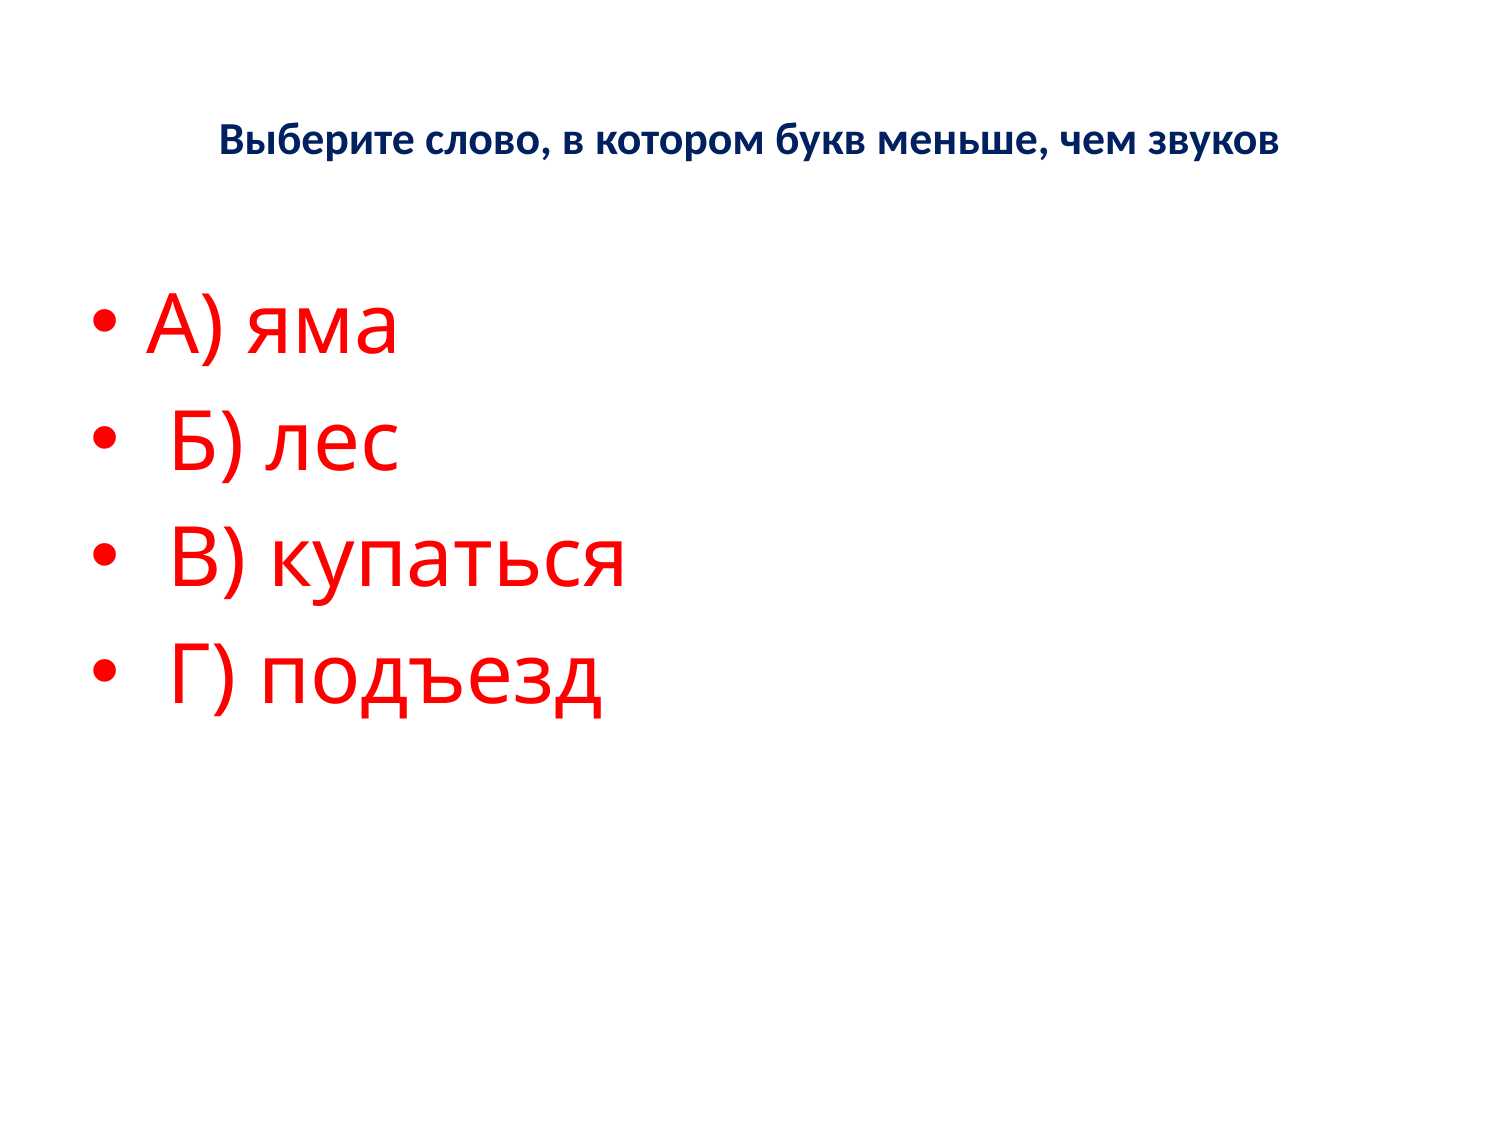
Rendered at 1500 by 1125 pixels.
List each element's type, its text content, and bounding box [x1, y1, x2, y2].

list А) яма Б) лес В) купаться Г) подъезд [75, 262, 1425, 1005]
title Выберите слово, в котором букв меньше, чем звуков [75, 45, 1425, 233]
